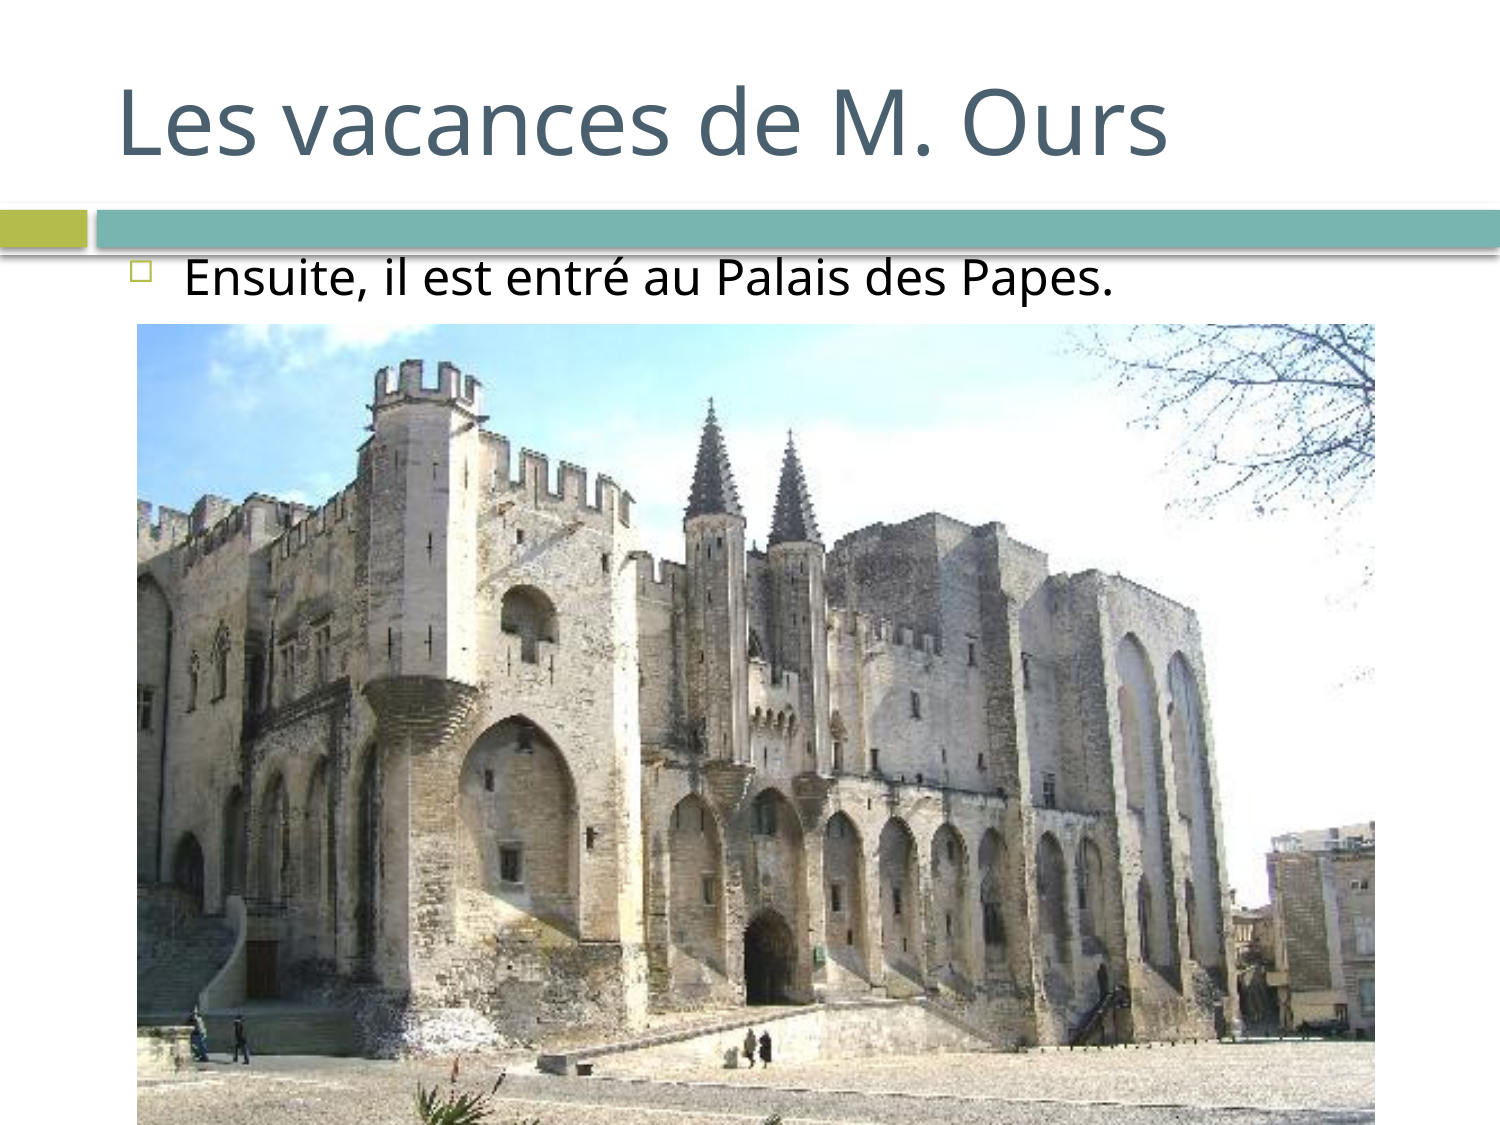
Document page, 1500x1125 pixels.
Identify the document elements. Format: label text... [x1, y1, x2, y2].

picture [137, 324, 1376, 1125]
title Les vacances de M. Ours [100, 37, 1438, 200]
list Ensuite, il est entré au Palais des Papes. [112, 249, 1388, 375]
